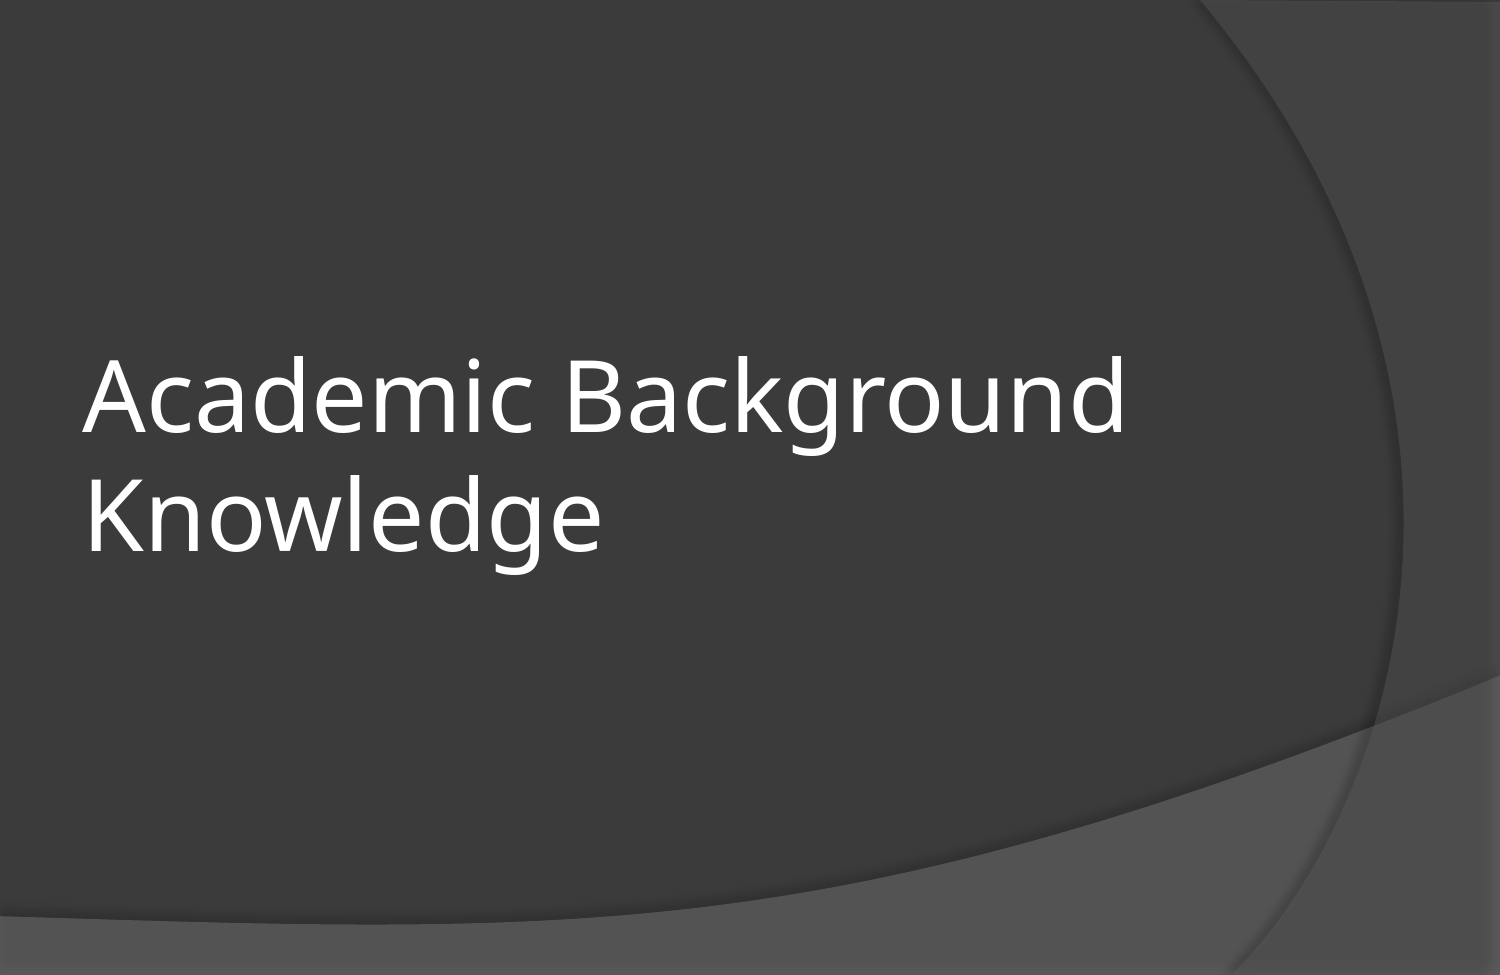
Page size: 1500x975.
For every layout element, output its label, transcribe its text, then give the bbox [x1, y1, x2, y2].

title Academic Background Knowledge [74, 41, 1426, 863]
